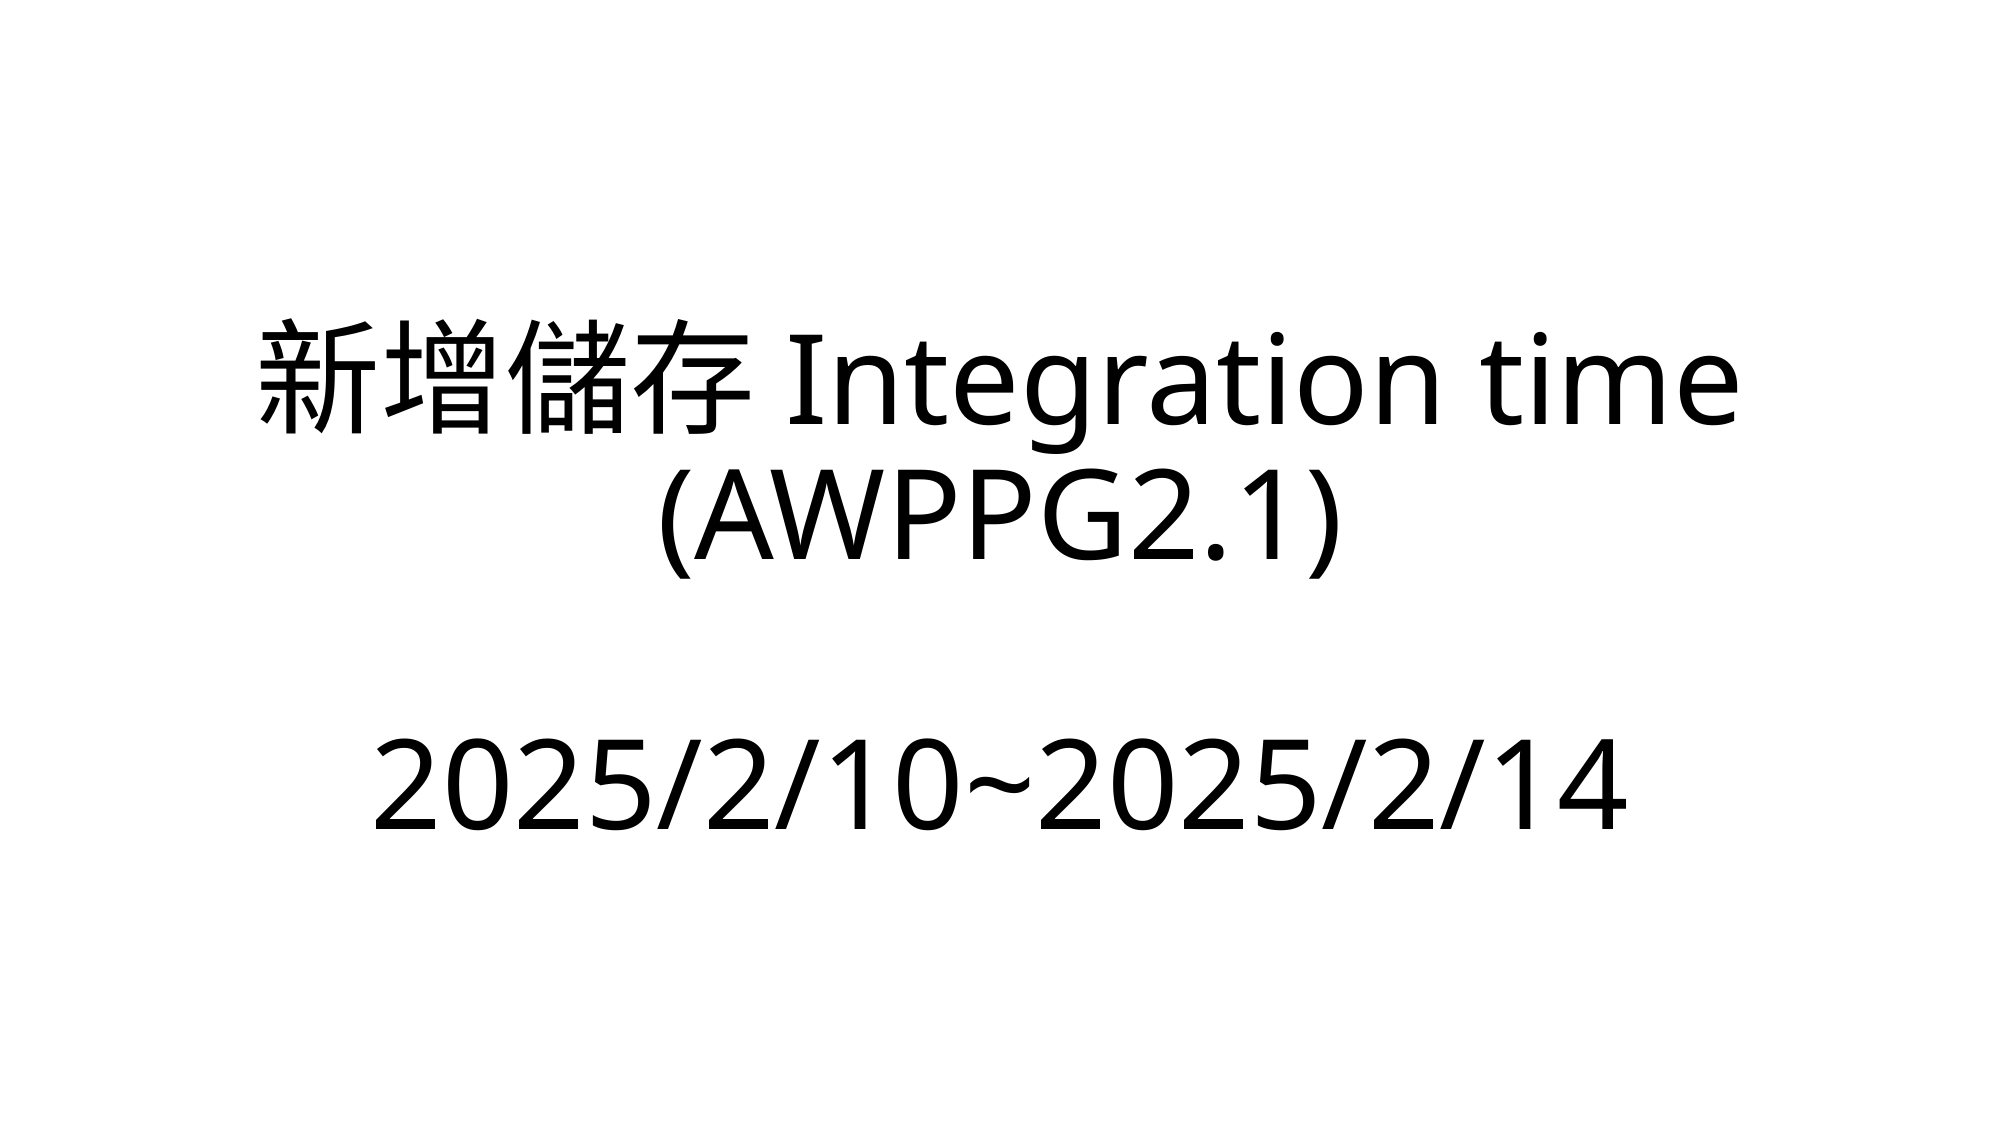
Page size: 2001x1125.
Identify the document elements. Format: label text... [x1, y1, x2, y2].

title 新增儲存Integration time (AWPPG2.1) 2025/2/10~2025/2/14 [183, 260, 1817, 865]
